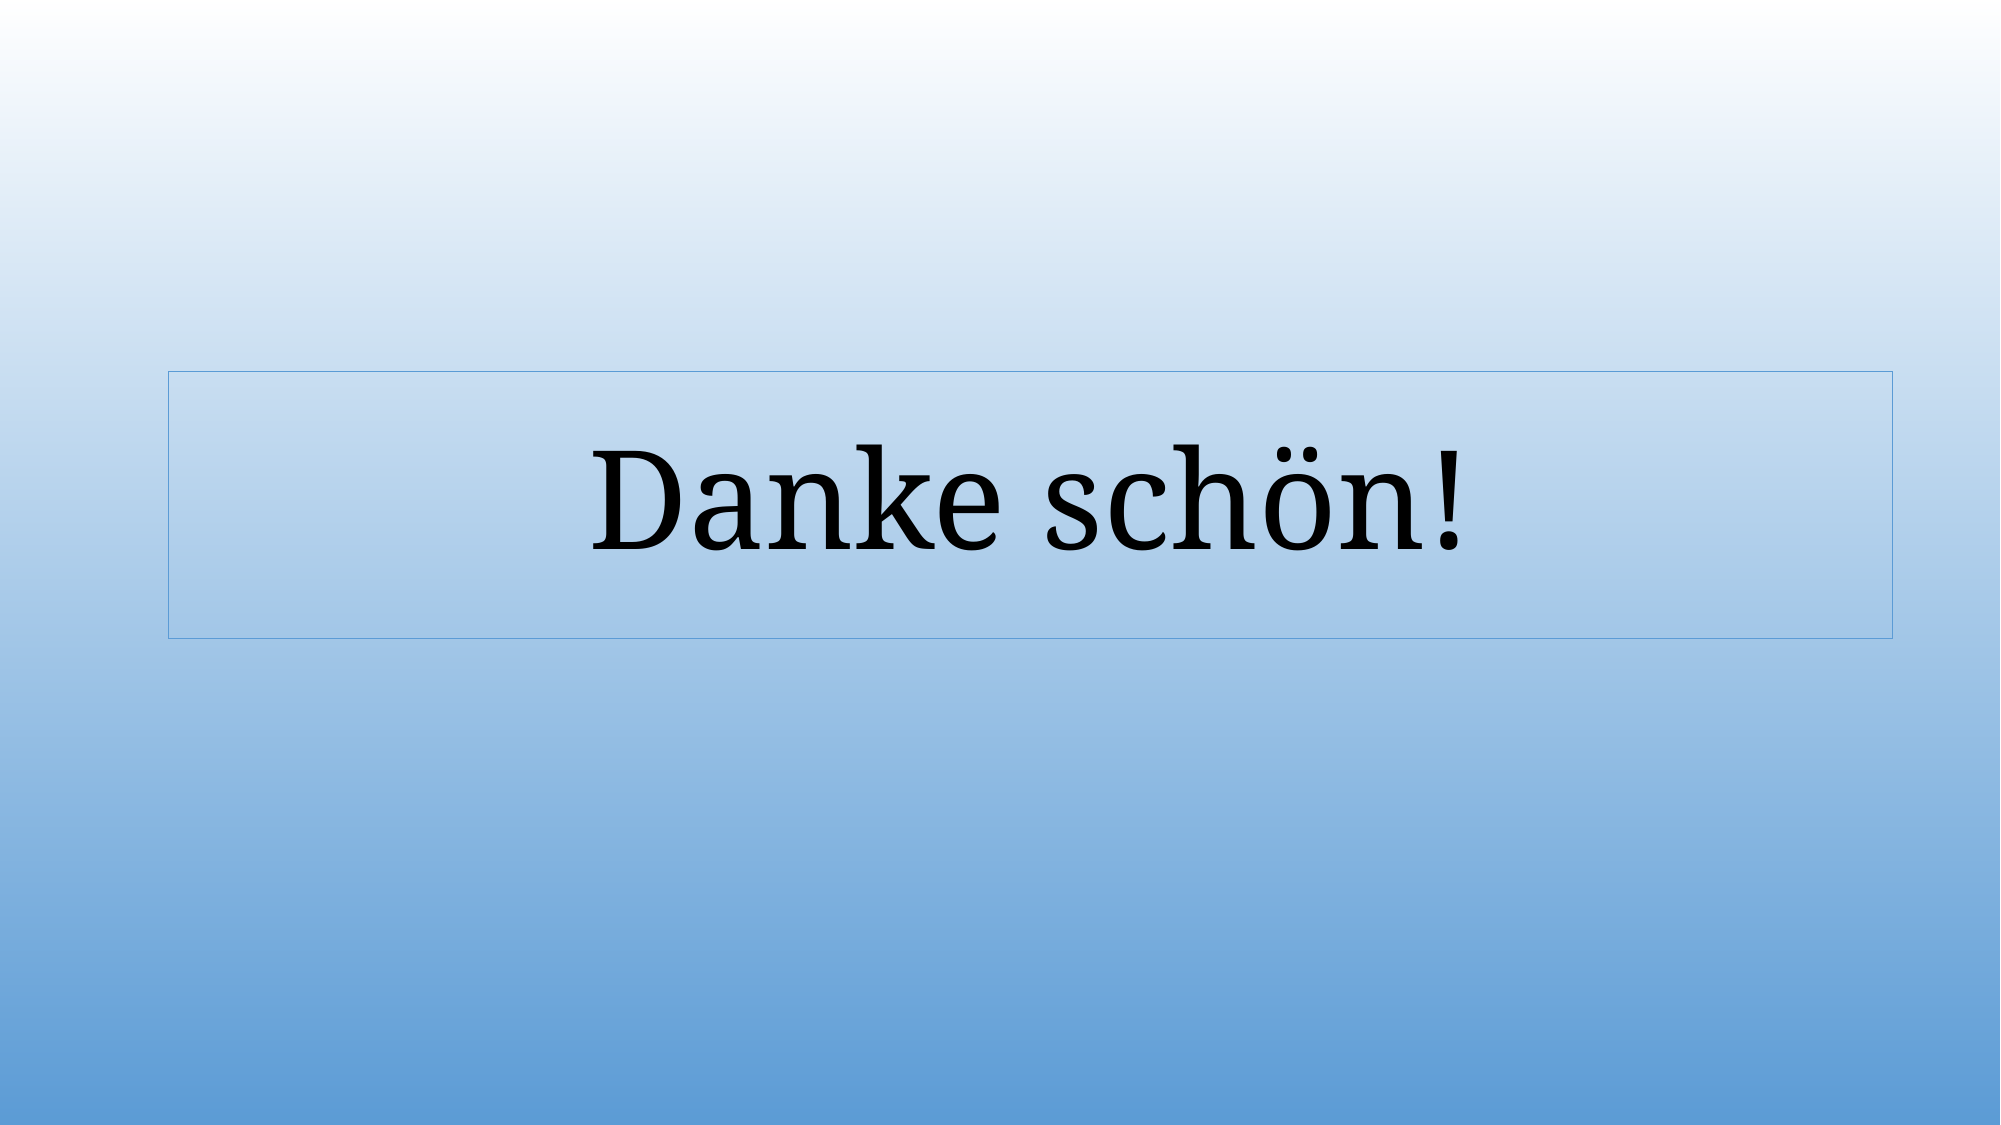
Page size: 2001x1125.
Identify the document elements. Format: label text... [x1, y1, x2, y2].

title Danke schön! [168, 371, 1893, 639]
